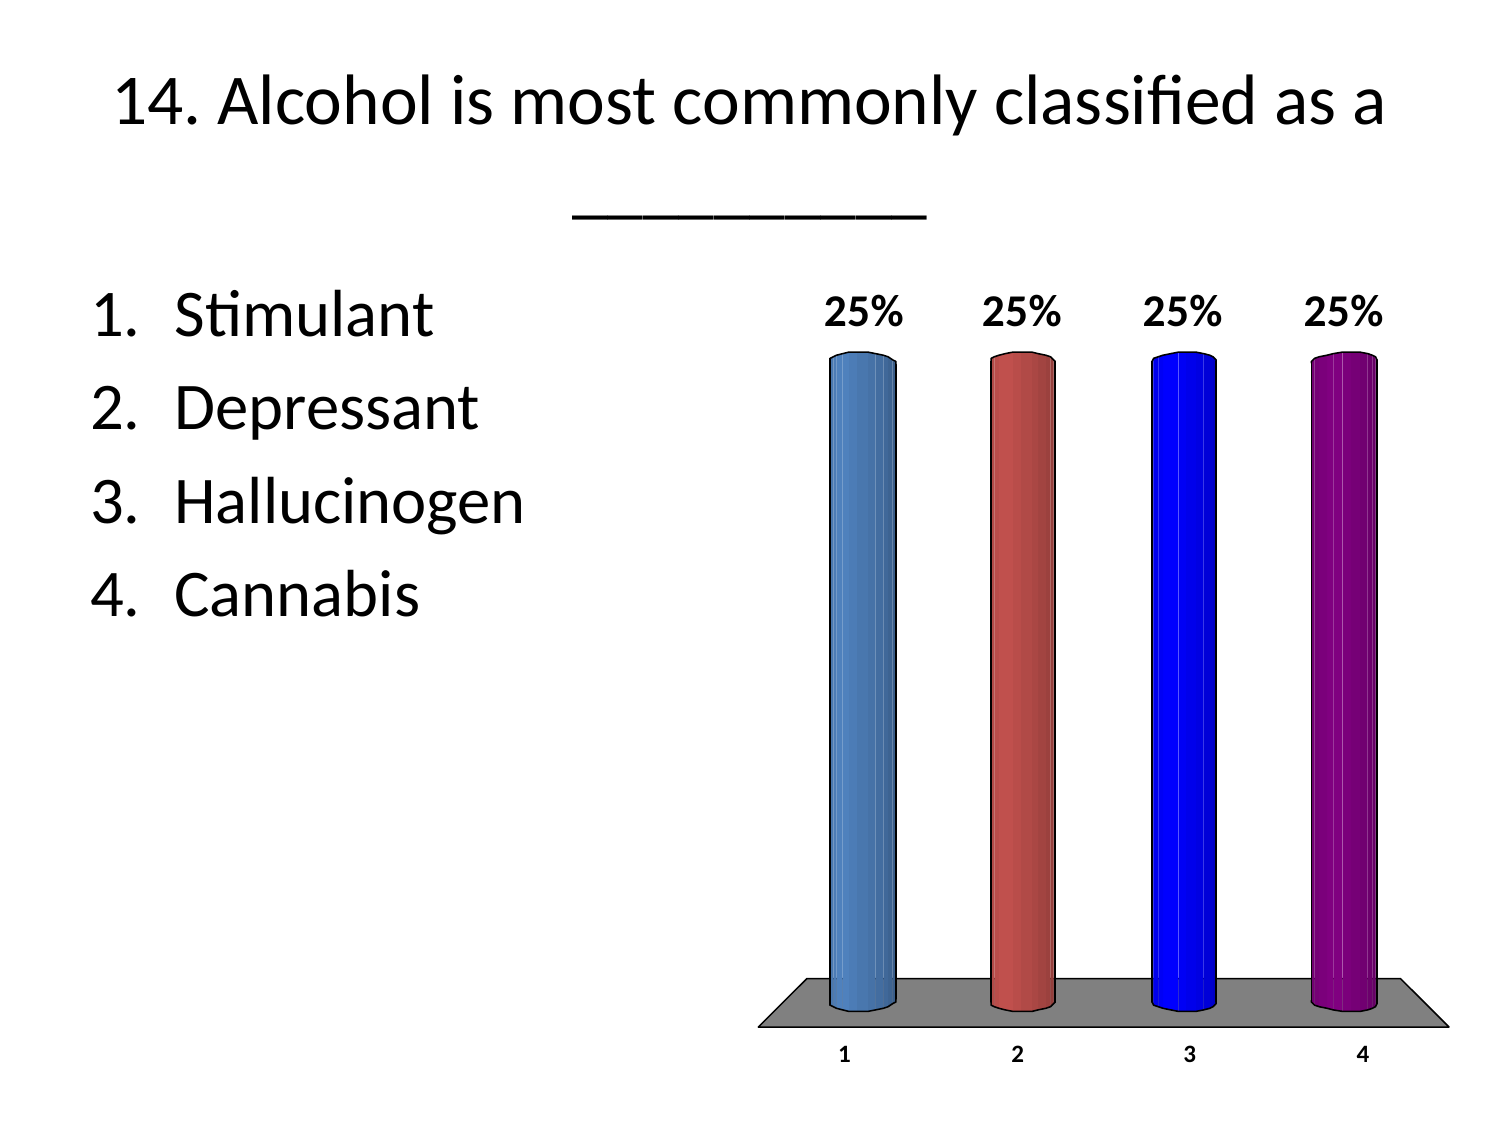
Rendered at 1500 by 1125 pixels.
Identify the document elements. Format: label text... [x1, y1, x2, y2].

list Stimulant Depressant Hallucinogen Cannabis [75, 262, 750, 1005]
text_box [739, 270, 1490, 1115]
title 14. Alcohol is most commonly classified as a __________ [75, 45, 1425, 233]
